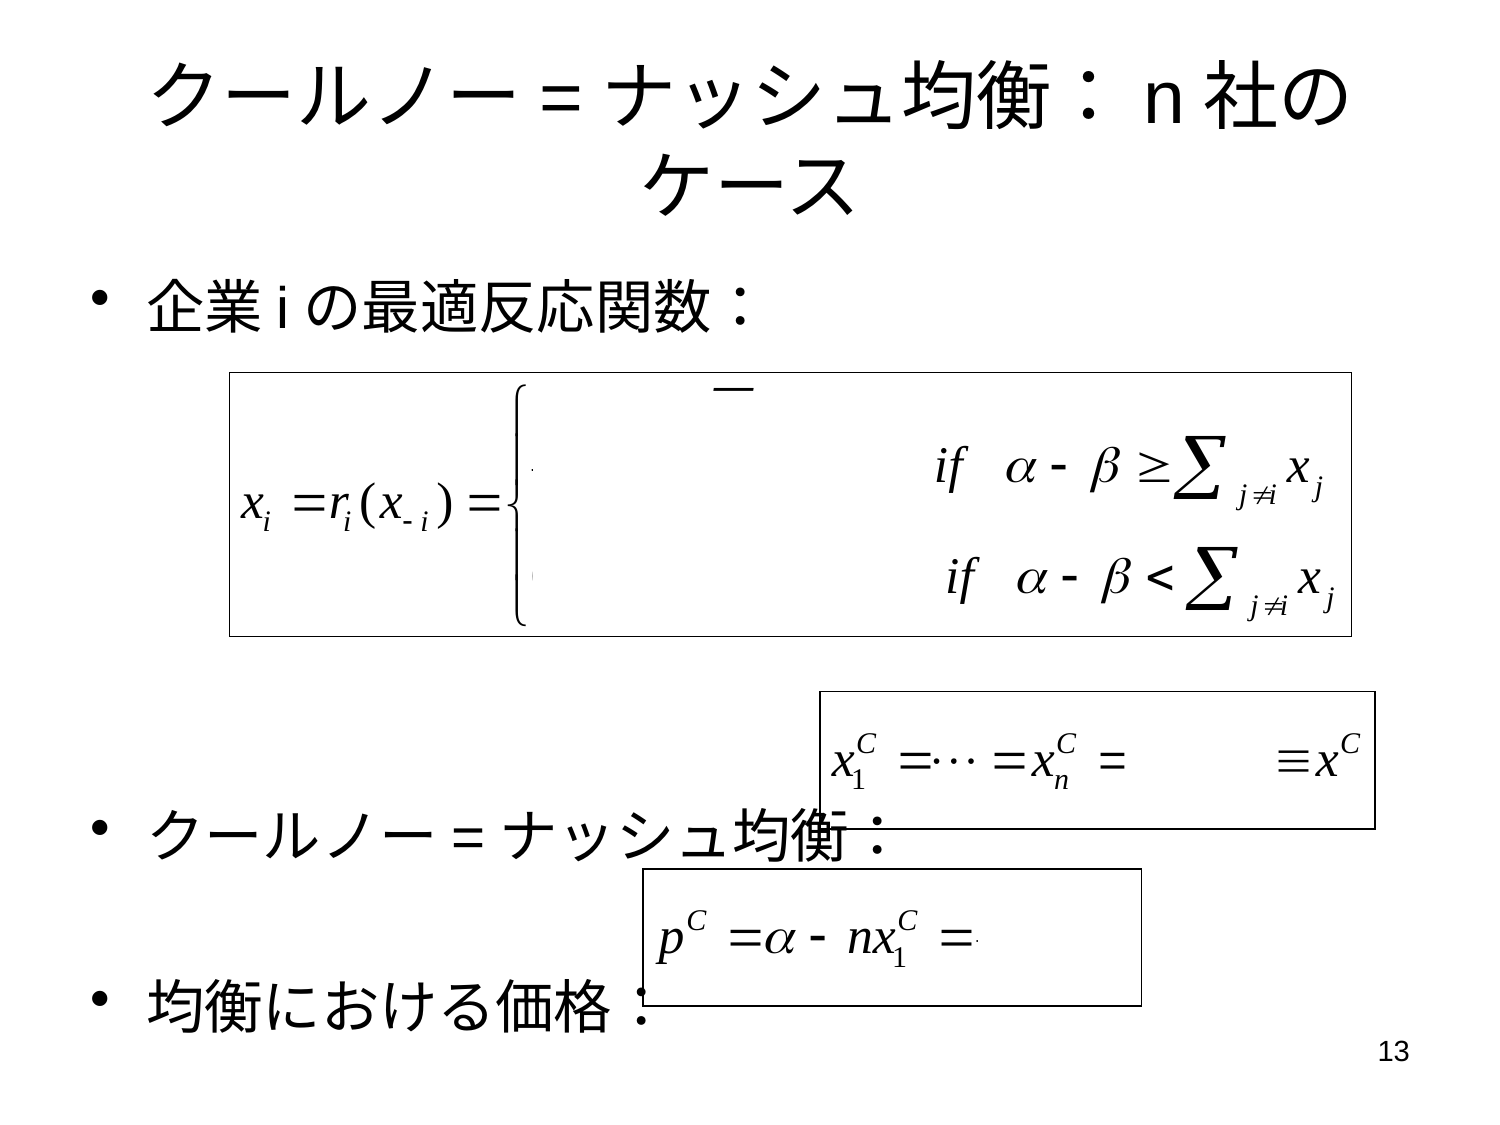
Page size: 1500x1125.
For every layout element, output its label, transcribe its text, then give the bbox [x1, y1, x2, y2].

list 企業iの最適反応関数： クールノー=ナッシュ均衡： 均衡における価格： [75, 262, 1425, 977]
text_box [229, 373, 1351, 637]
title クールノー=ナッシュ均衡：n社のケース [75, 45, 1425, 233]
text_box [820, 692, 1375, 829]
slide_number 13 [1074, 1024, 1426, 1103]
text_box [643, 869, 1142, 1006]
